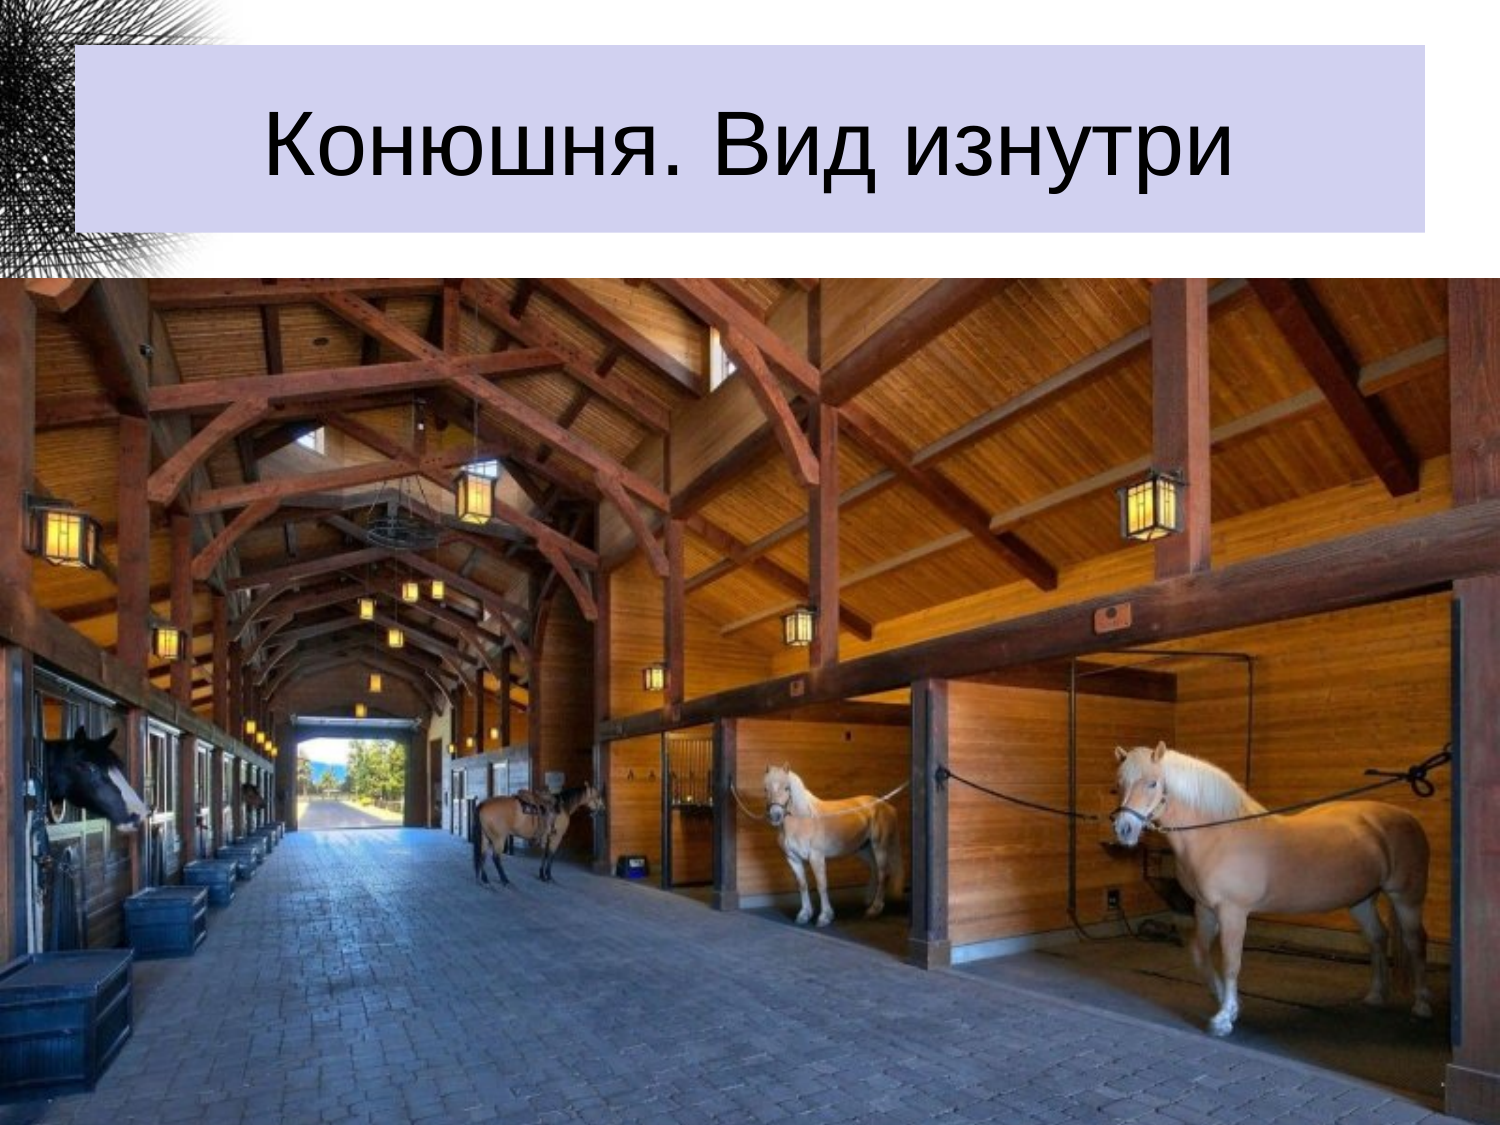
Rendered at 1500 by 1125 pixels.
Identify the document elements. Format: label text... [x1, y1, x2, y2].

picture [0, 0, 1500, 1125]
title Конюшня. Вид изнутри [75, 45, 1425, 233]
